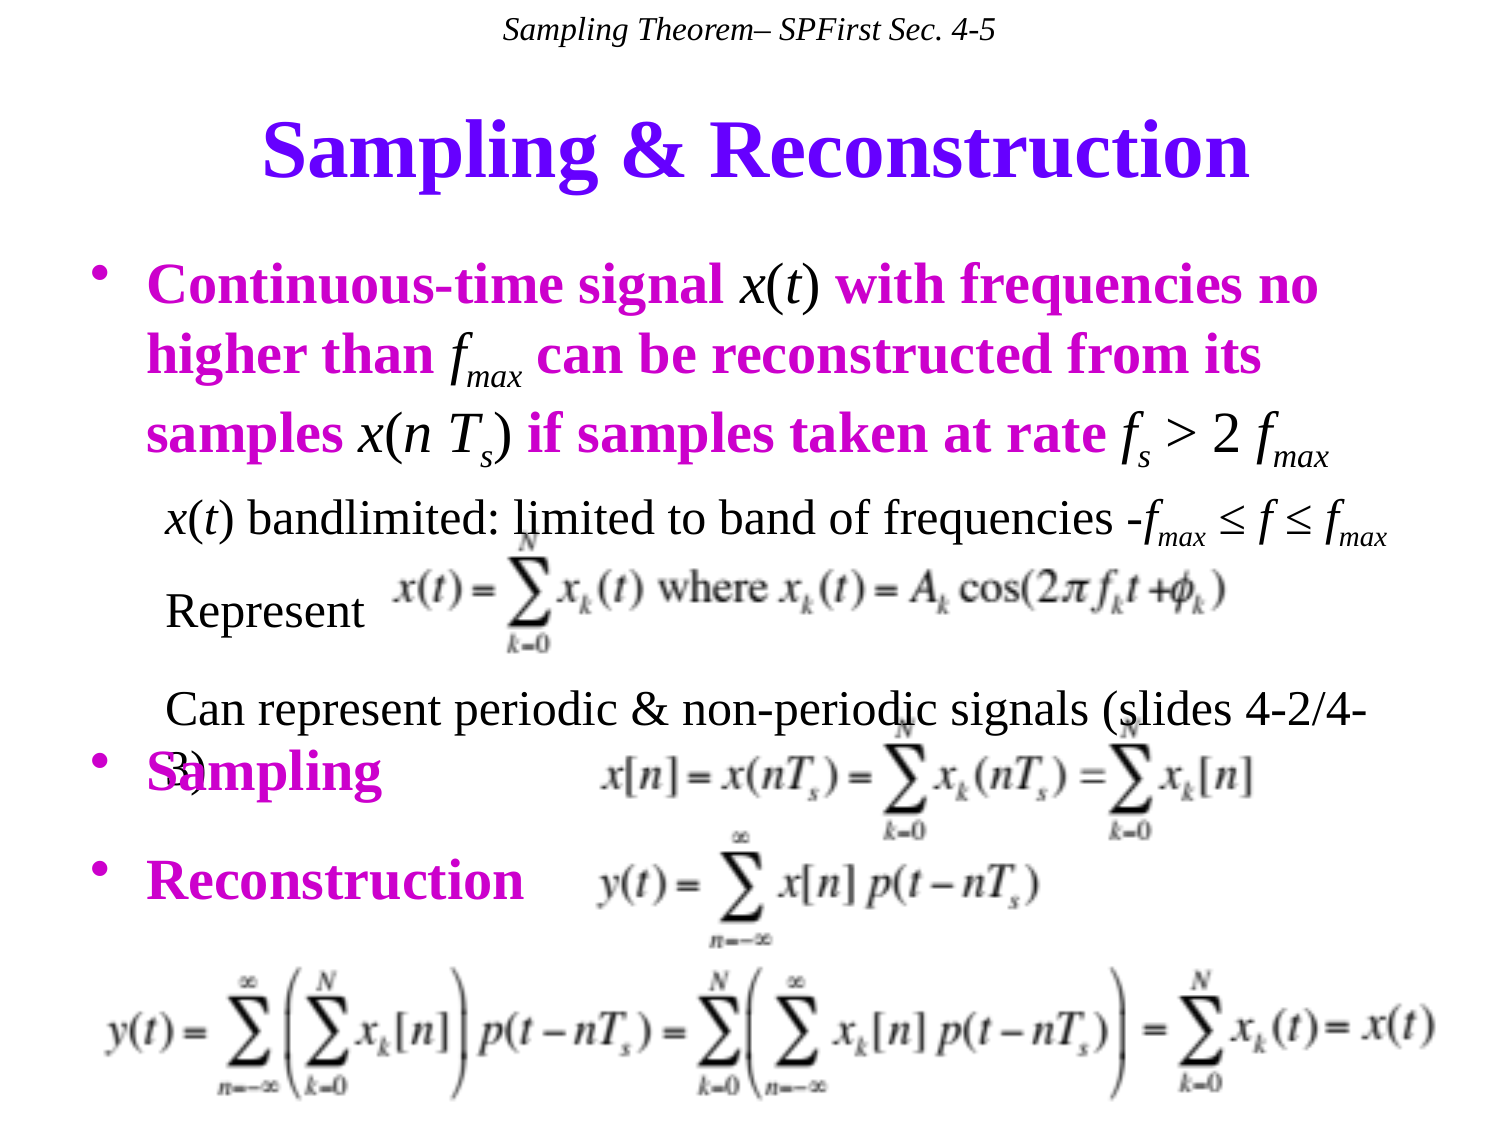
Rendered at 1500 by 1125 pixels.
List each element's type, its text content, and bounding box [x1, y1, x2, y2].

text_box Sampling Theorem– SPFirst Sec. 4-5 [0, 0, 1500, 55]
list Continuous-time signal x(t) with frequencies no higher than fmax can be reconstructed from its samples x(n Ts) if samples taken at rate fs > 2 fmax x(t) bandlimited: limited to band of frequencies -fmax ≤ f ≤ fmax Represent Can represent periodic & non-periodic signals (slides 4-2/4-3) [75, 237, 1425, 738]
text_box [387, 518, 1229, 657]
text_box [656, 956, 1138, 1102]
text_box Sampling [75, 724, 563, 813]
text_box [99, 956, 651, 1103]
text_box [1320, 995, 1440, 1057]
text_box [591, 814, 1058, 953]
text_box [1137, 958, 1321, 1096]
text_box Reconstruction [75, 833, 563, 934]
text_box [595, 706, 1257, 845]
title Sampling & Reconstruction [75, 55, 1438, 238]
